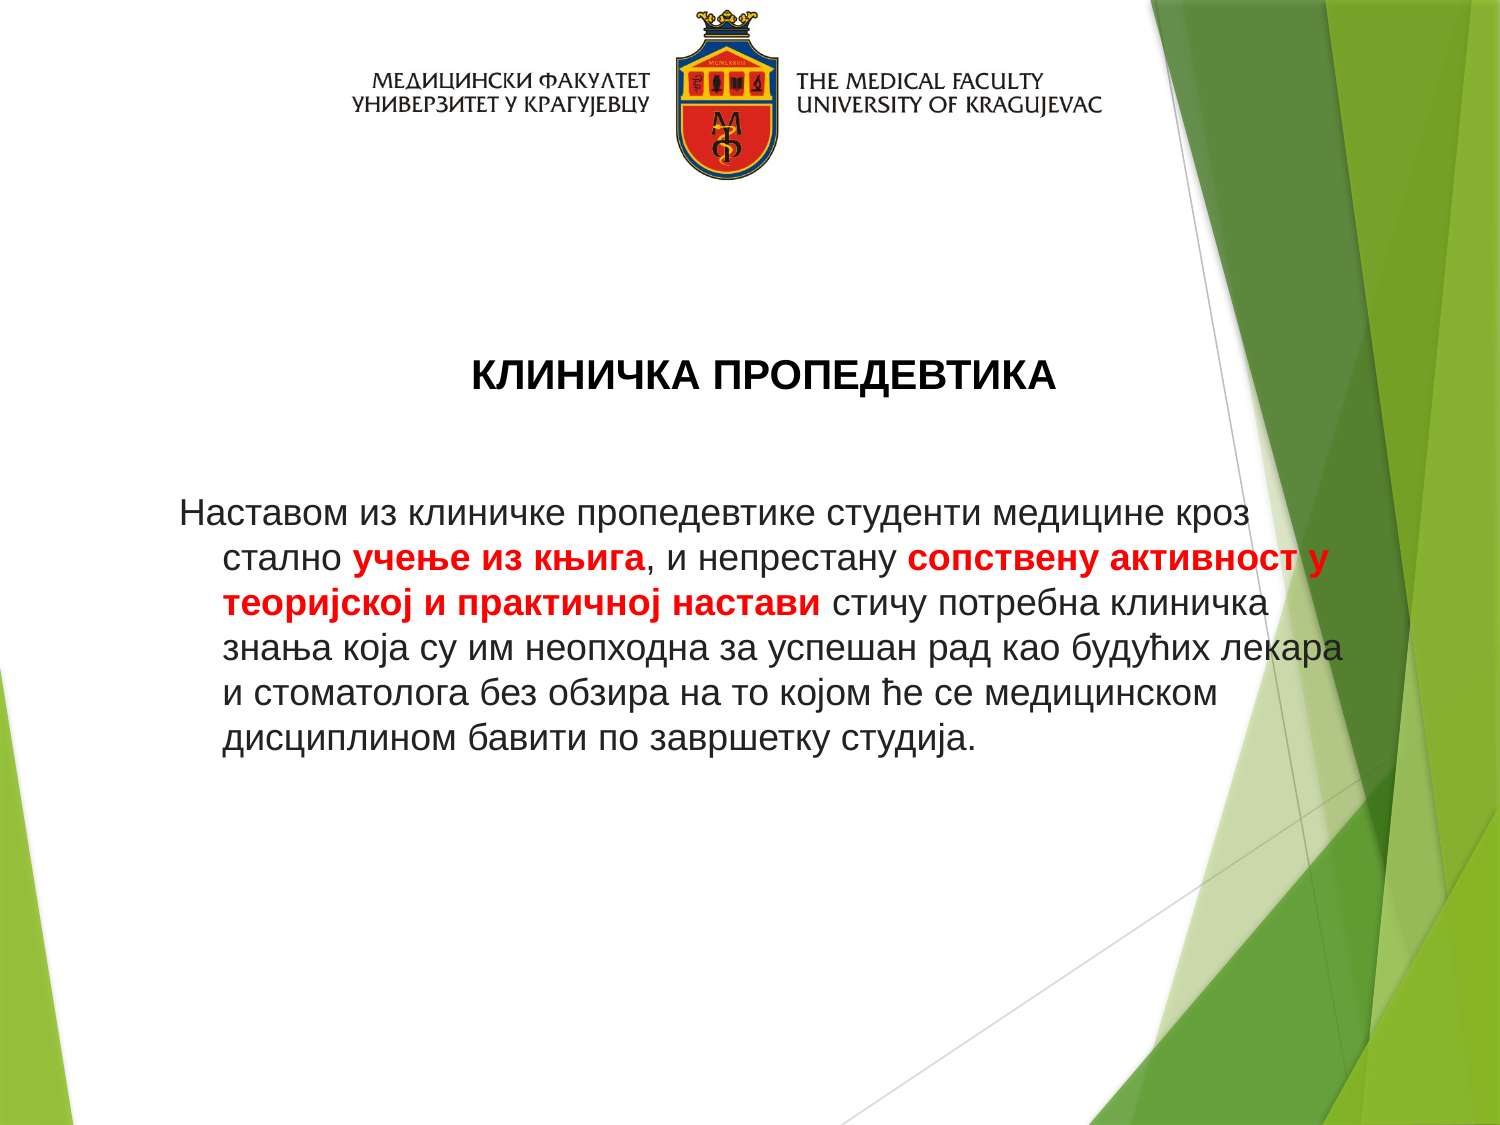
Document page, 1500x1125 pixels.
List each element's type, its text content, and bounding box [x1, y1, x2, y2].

text_box КЛИНИЧКА ПРОПЕДЕВТИКA Наставом из клиничке пропедевтике студенти медицине кроз стално учење из књига, и непрестану сопствену активност у теоријској и практичној настави стичу потребна клиничка знања која су им неопходна за успешан рад као будућих лекара и стоматолога без обзира на то којом ће се медицинском дисциплином бавити по завршетку студија. [164, 349, 1365, 1008]
picture [328, 0, 1125, 191]
